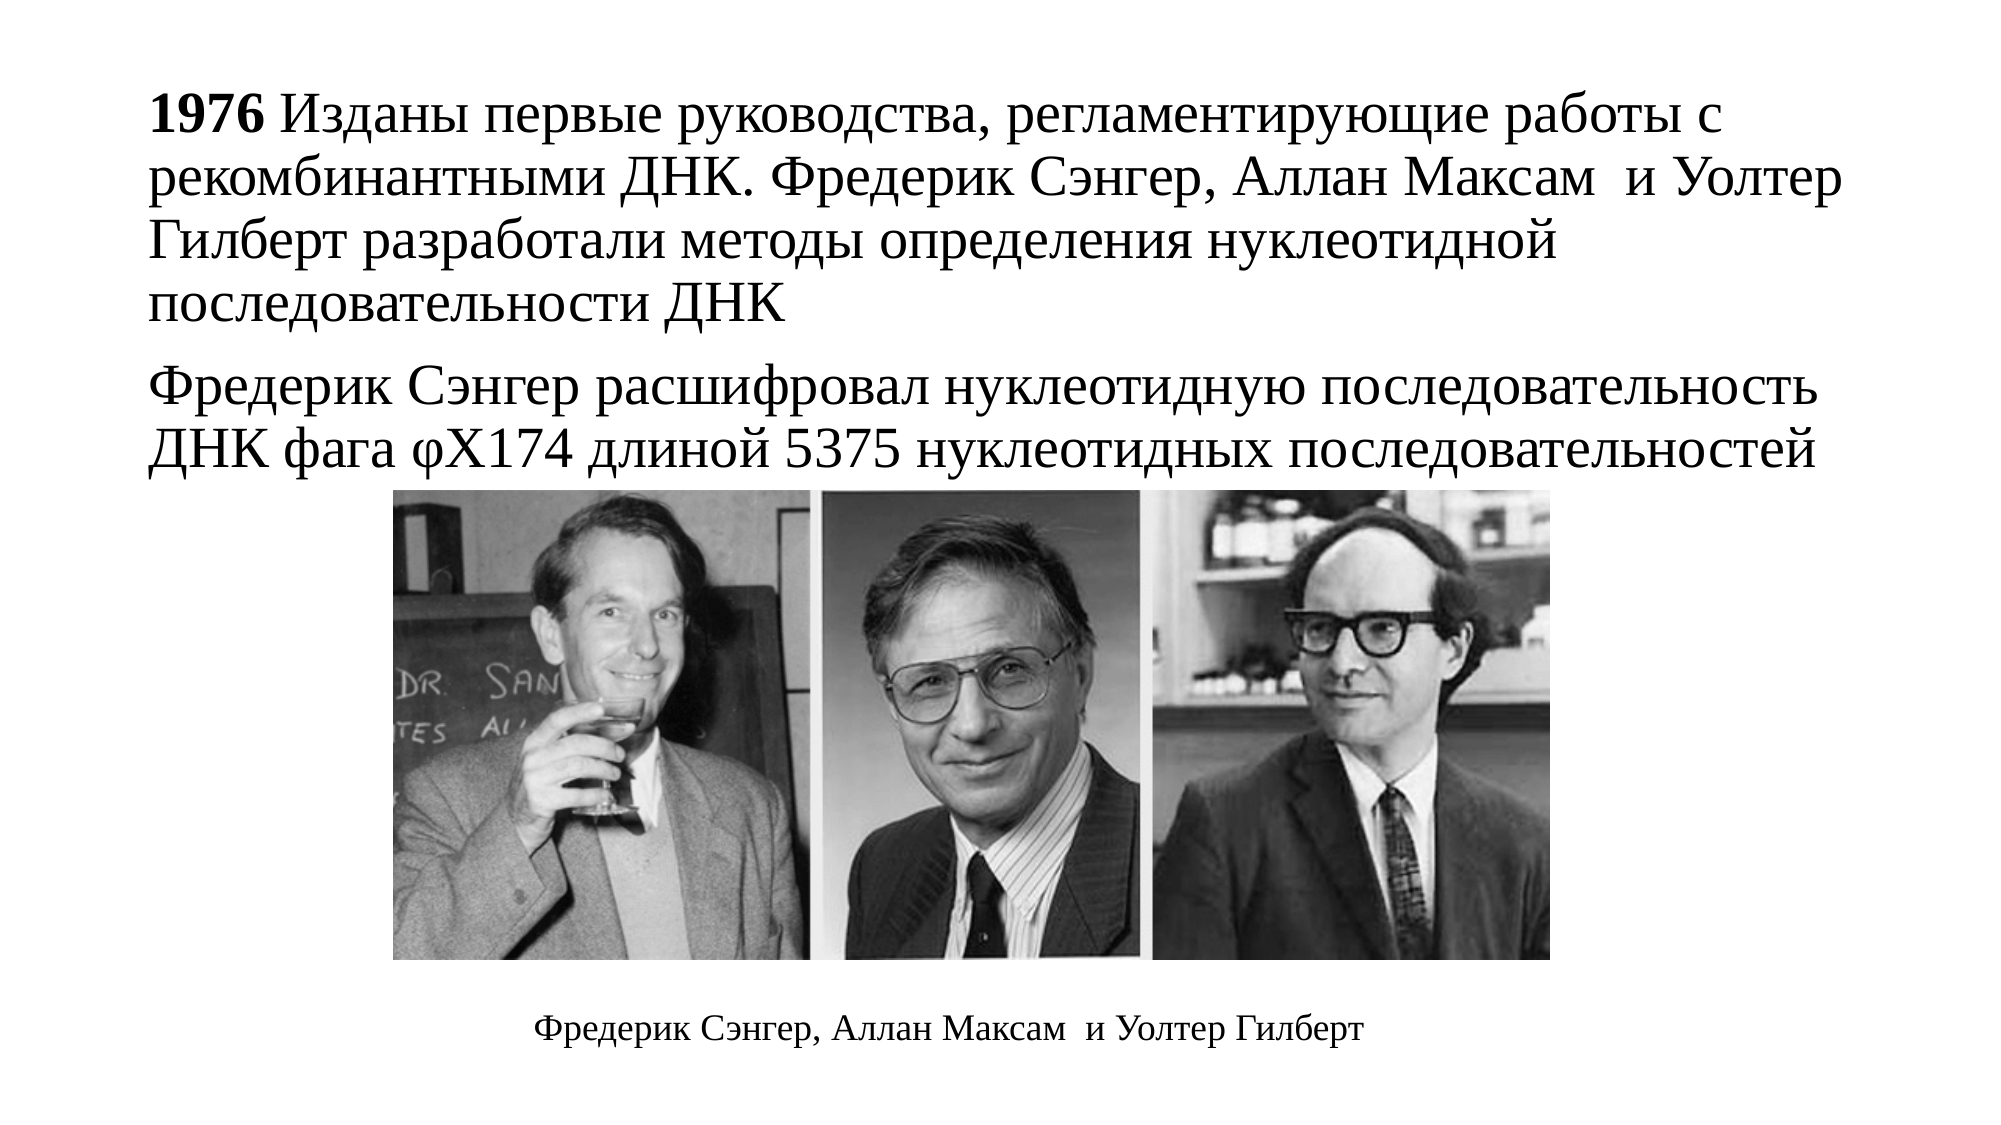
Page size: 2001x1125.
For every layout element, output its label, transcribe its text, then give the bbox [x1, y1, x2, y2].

picture [393, 490, 1550, 960]
text_box Фредерик Сэнгер, Аллан Максам и Уолтер Гилберт [518, 995, 1513, 1101]
list 1976 Изданы первые руководства, регламентирующие работы с рекомбинантными ДНК. Фредерик Сэнгер, Аллан Максам и Уолтер Гилберт разработали методы определения нуклеотидной последовательности ДНК Фредерик Сэнгер расшифровал нуклеотидную последовательность ДНК фага φХ174 длиной 5375 нуклеотидных последовательностей [133, 75, 1940, 996]
